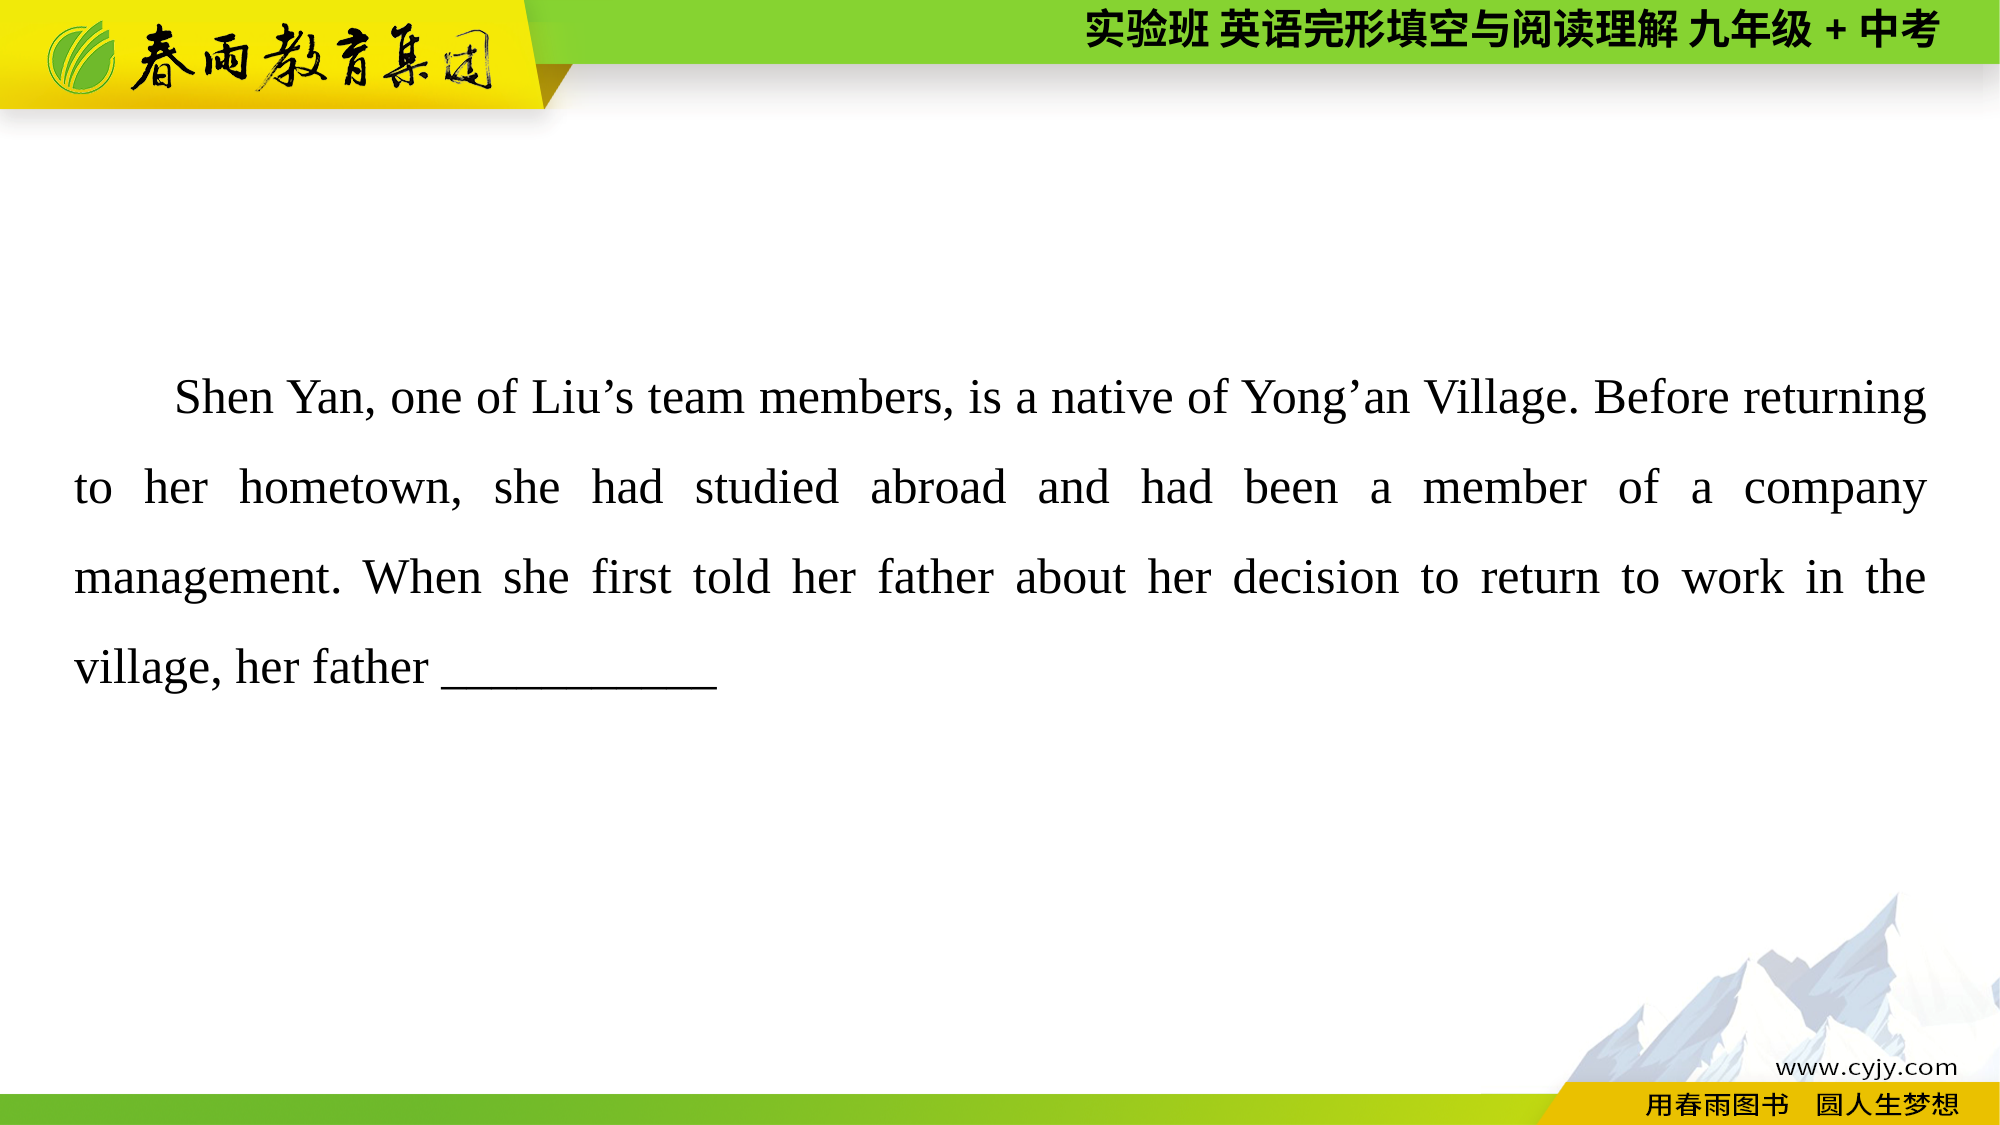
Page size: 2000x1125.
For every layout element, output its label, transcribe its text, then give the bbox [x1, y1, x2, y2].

list Shen Yan, one of Liu’s team members, is a native of Yong’an Village. Before returning to her hometown, she had studied abroad and had been a member of a company management. When she first told her father about her decision to return to work in the village, her father ___________ [59, 325, 1944, 704]
picture [0, 0, 2000, 1125]
